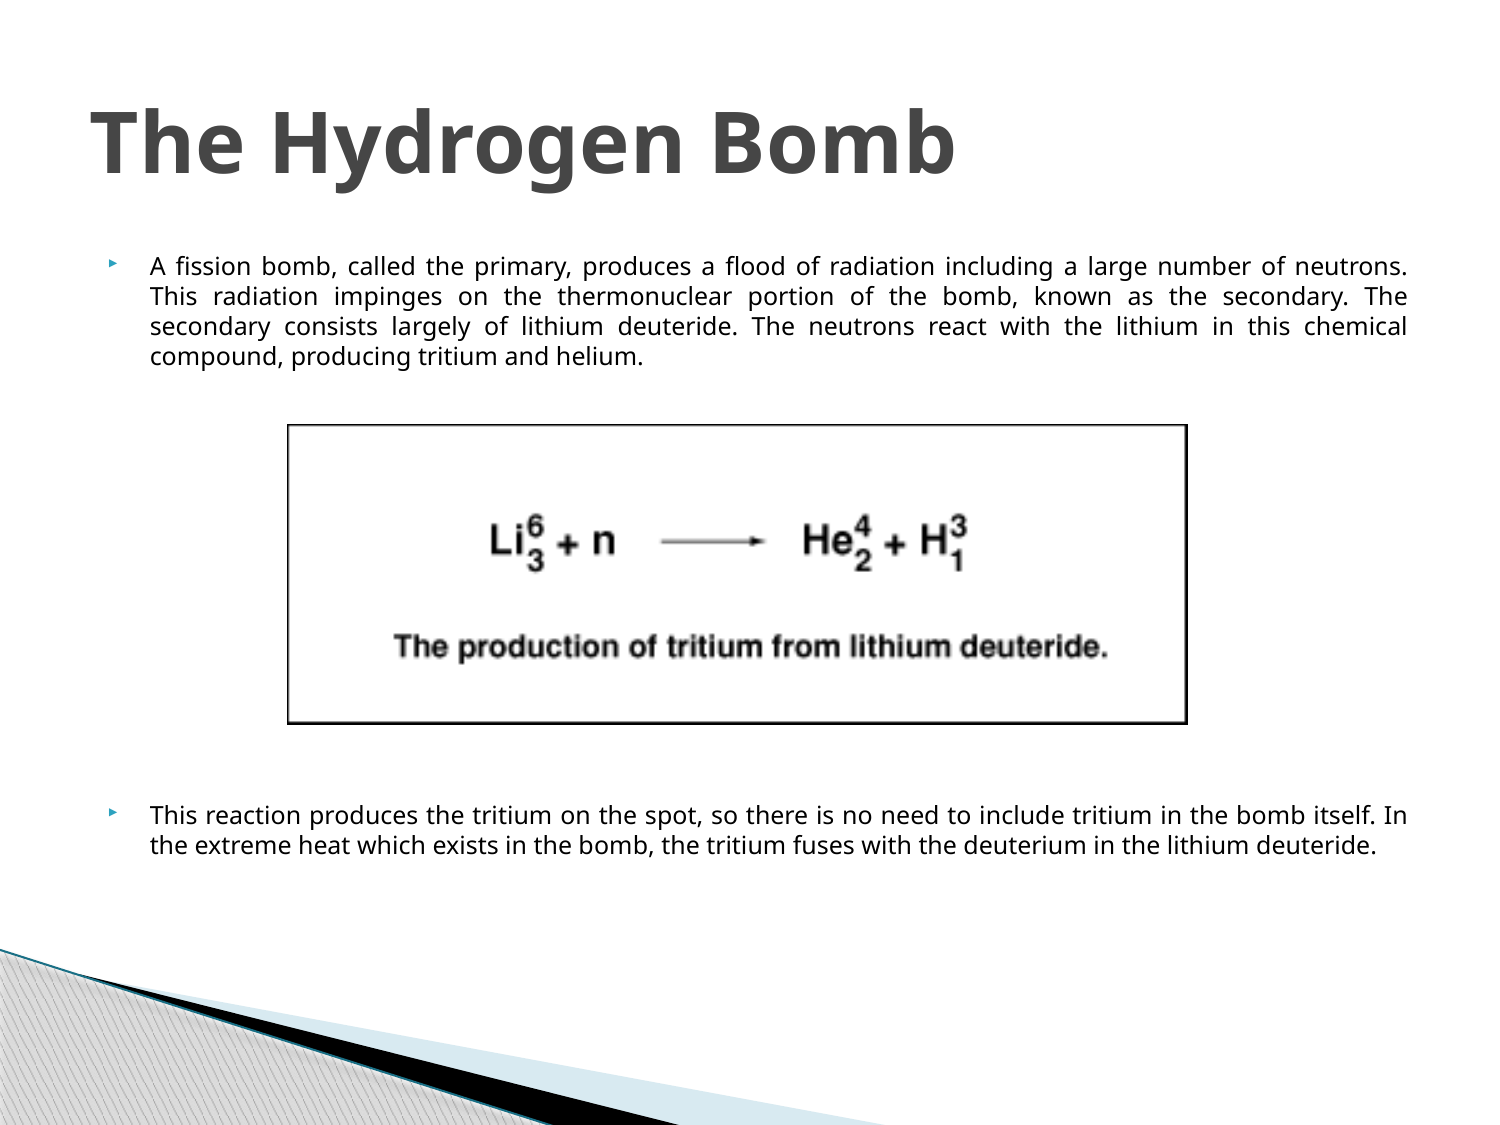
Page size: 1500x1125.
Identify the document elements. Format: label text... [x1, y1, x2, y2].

list A fission bomb, called the primary, produces a flood of radiation including a large number of neutrons. This radiation impinges on the thermonuclear portion of the bomb, known as the secondary. The secondary consists largely of lithium deuteride. The neutrons react with the lithium in this chemical compound, producing tritium and helium. This reaction produces the tritium on the spot, so there is no need to include tritium in the bomb itself. In the extreme heat which exists in the bomb, the tritium fuses with the deuterium in the lithium deuteride. [75, 243, 1425, 986]
picture [287, 424, 1188, 726]
title The Hydrogen Bomb [75, 45, 1425, 233]
